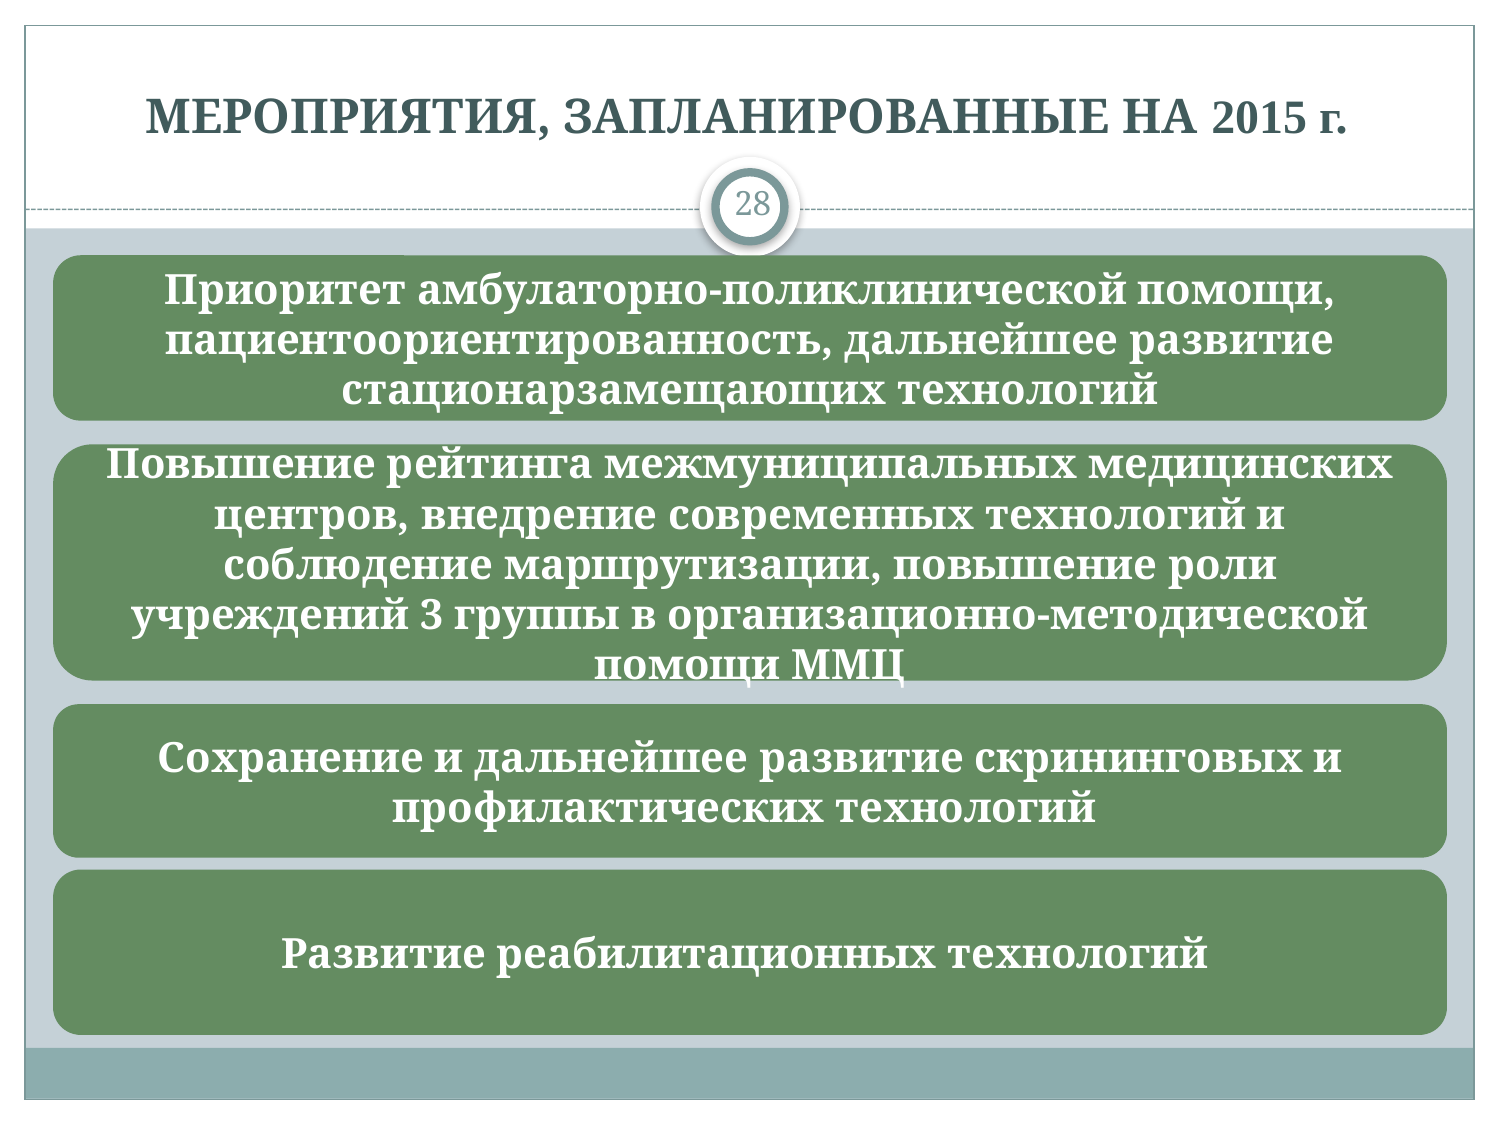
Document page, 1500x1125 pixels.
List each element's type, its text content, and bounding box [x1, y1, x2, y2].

text_box Приоритет амбулаторно-поликлинической помощи, пациентоориентированность, дальнейшее развитие стационарзамещающих технологий [52, 254, 1448, 422]
text_box Повышение рейтинга межмуниципальных медицинских центров, внедрение современных технологий и соблюдение маршрутизации, повышение роли учреждений 3 группы в организационно-методической помощи ММЦ [52, 443, 1448, 682]
text_box Сохранение и дальнейшее развитие скрининговых и профилактических технологий [52, 703, 1448, 859]
text_box Развитие реабилитационных технологий [52, 868, 1448, 1036]
text_box МЕРОПРИЯТИЯ, ЗАПЛАНИРОВАННЫЕ НА 2015 г. [130, 78, 1363, 151]
slide_number 28 [715, 168, 791, 241]
